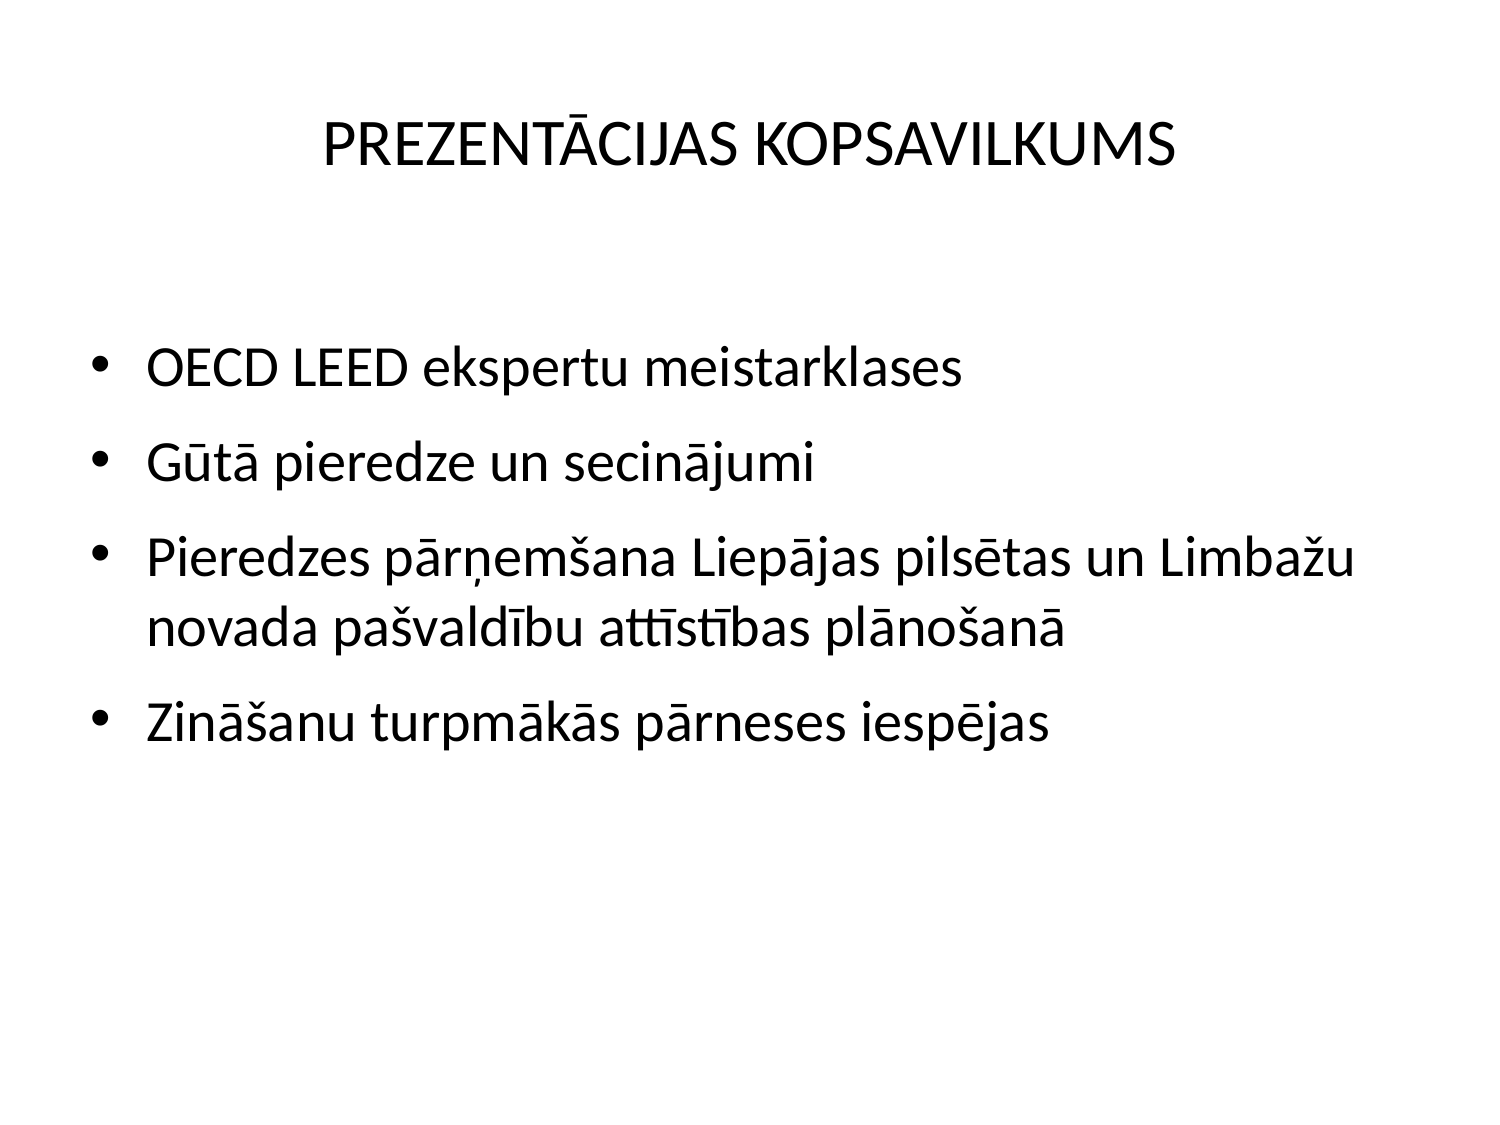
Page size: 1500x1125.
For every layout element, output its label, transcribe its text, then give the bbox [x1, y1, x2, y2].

list OECD LEED ekspertu meistarklases Gūtā pieredze un secinājumi Pieredzes pārņemšana Liepājas pilsētas un Limbažu novada pašvaldību attīstības plānošanā Zināšanu turpmākās pārneses iespējas [75, 262, 1425, 1005]
title PREZENTĀCIJAS KOPSAVILKUMS [75, 45, 1425, 233]
